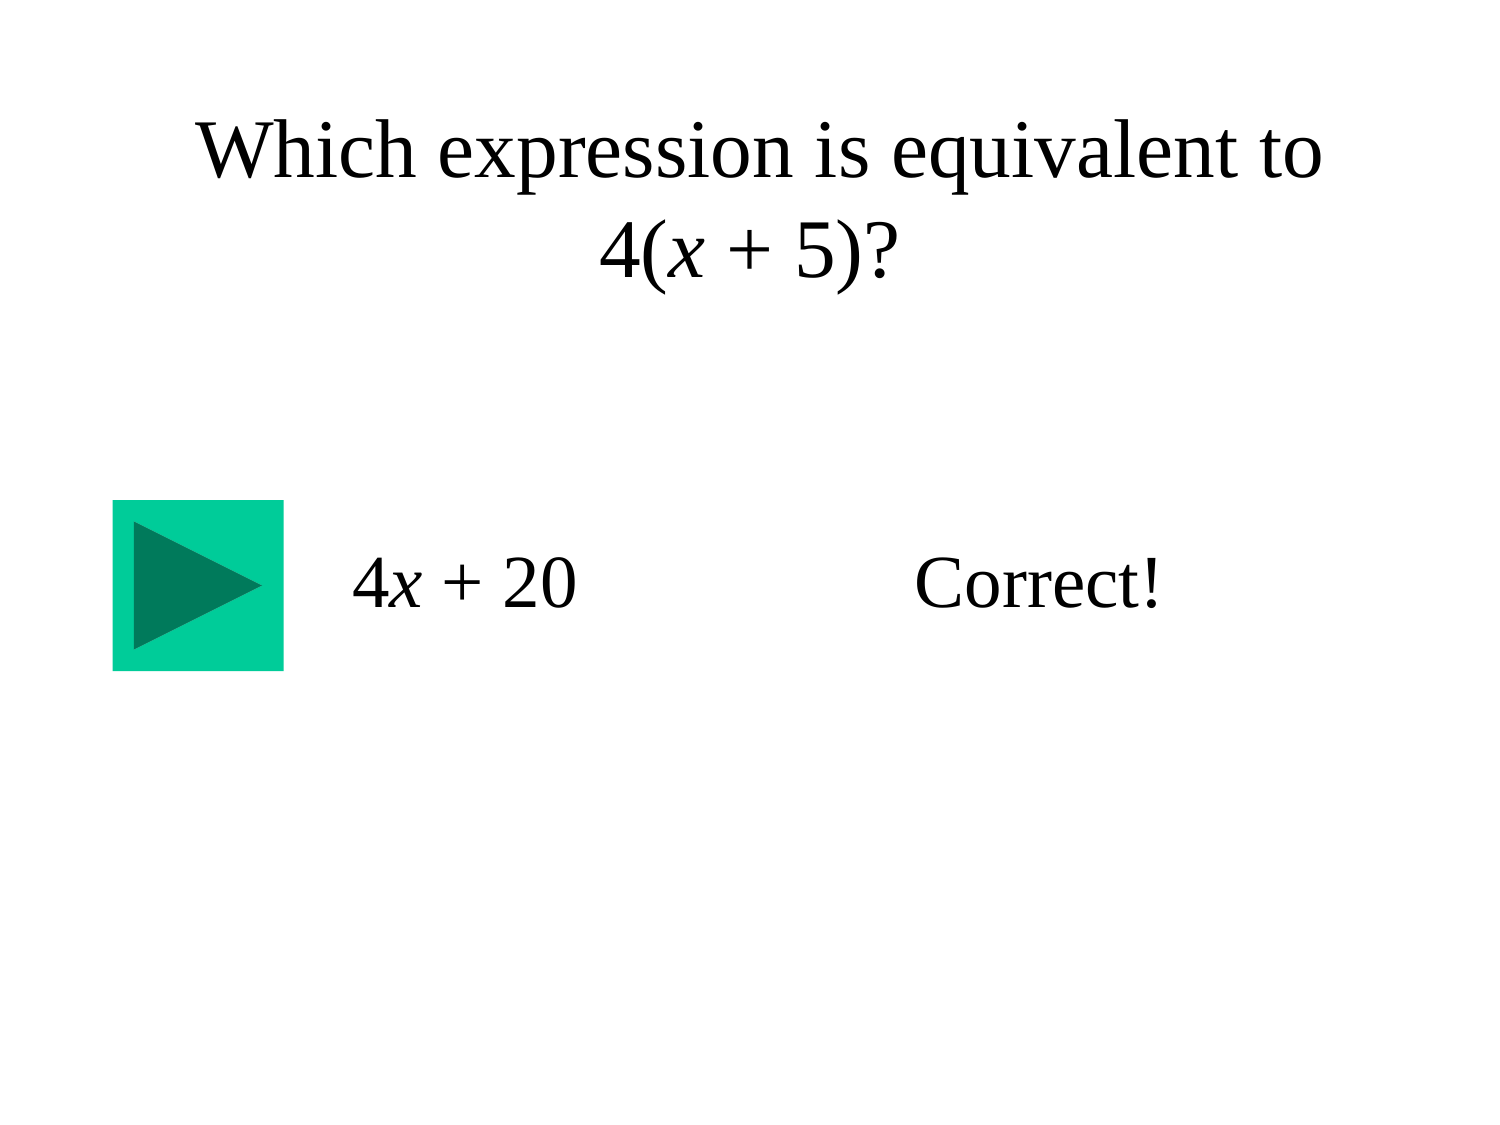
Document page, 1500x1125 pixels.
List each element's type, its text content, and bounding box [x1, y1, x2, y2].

text_box [112, 500, 284, 672]
text_box Correct! [900, 524, 1313, 630]
text_box Which expression is equivalent to 4(x + 5)? [112, 99, 1388, 288]
text_box 4x + 20 [337, 524, 900, 630]
